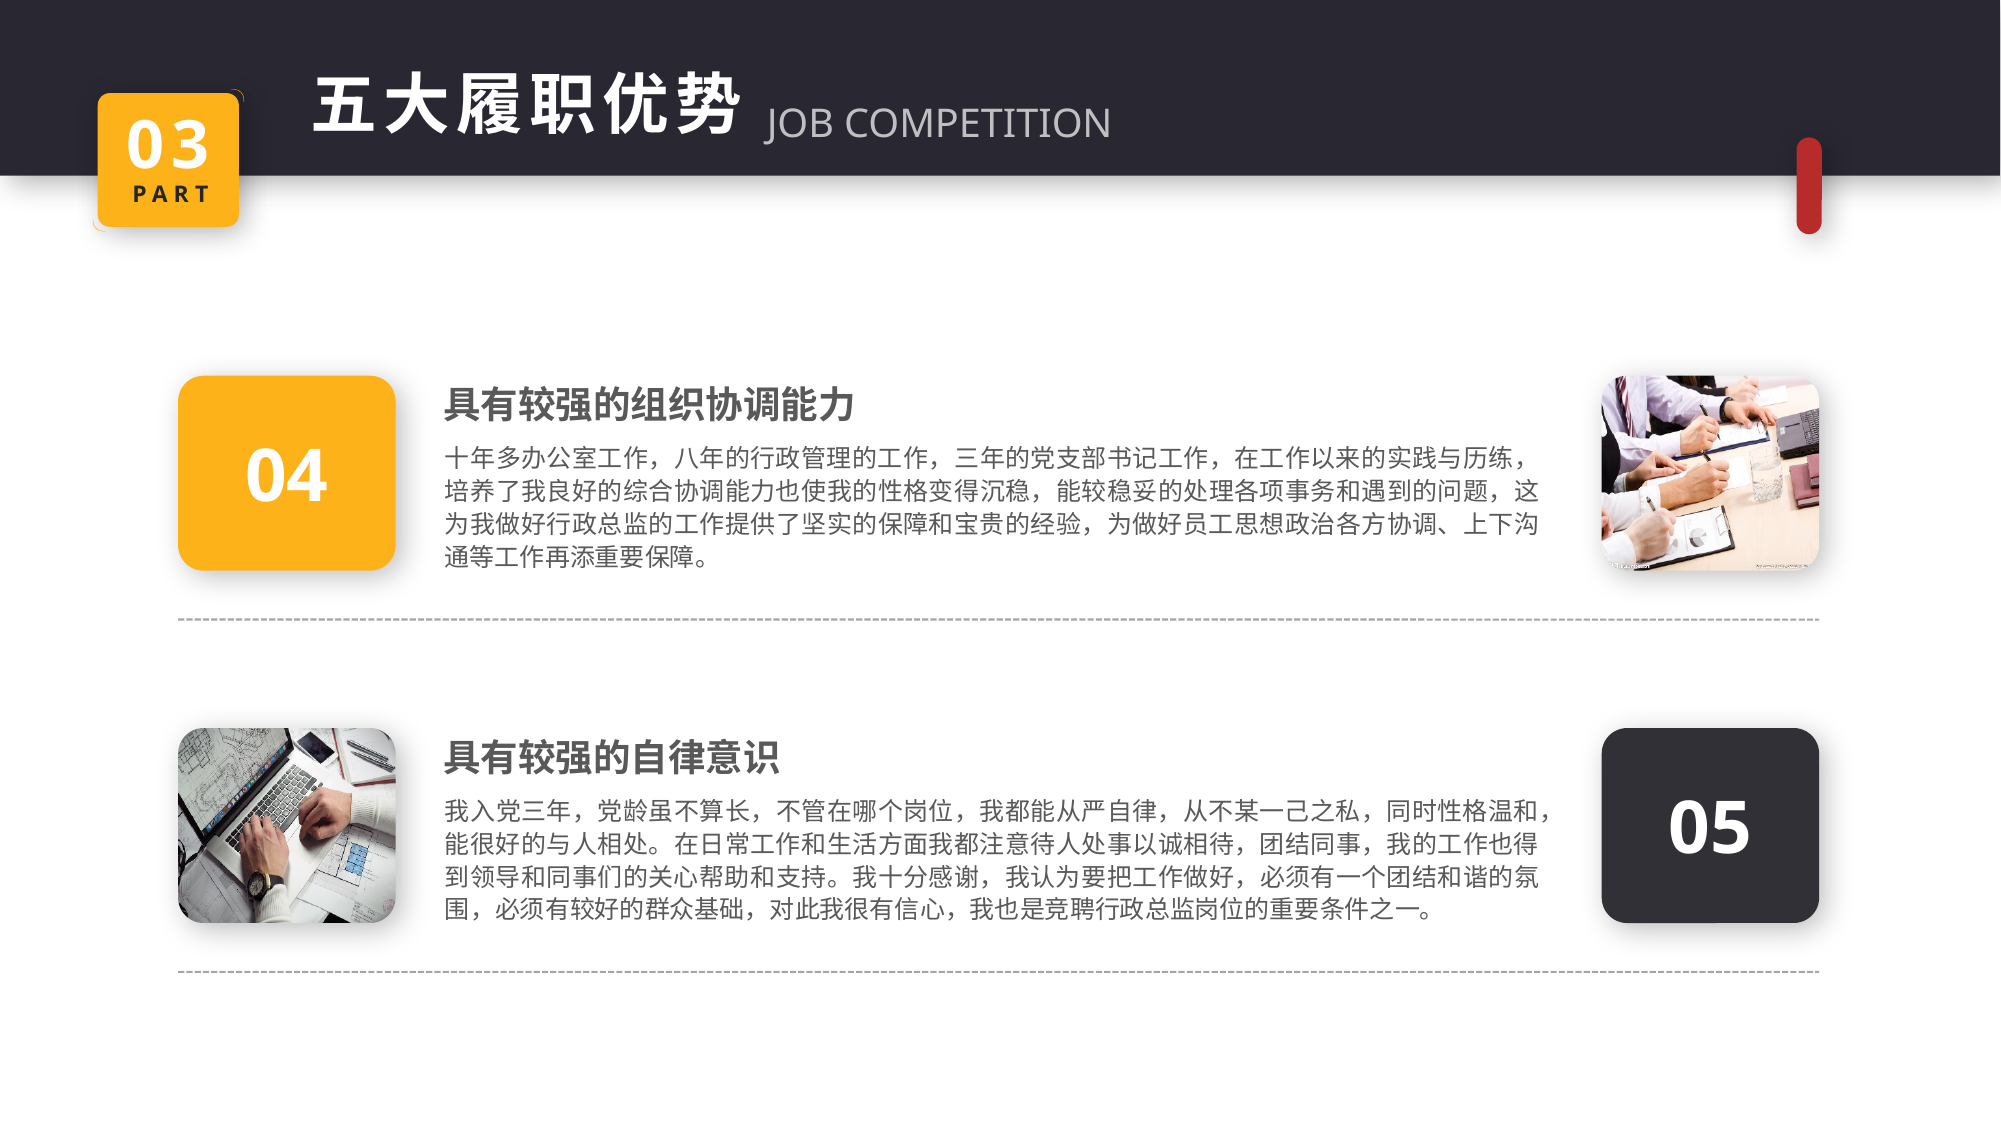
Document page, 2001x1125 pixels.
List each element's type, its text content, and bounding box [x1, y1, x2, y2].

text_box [178, 373, 1820, 620]
text_box 五大履职优势 [299, 56, 850, 148]
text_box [92, 89, 248, 232]
text_box JOB COMPETITION [755, 92, 1129, 151]
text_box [178, 726, 1820, 972]
